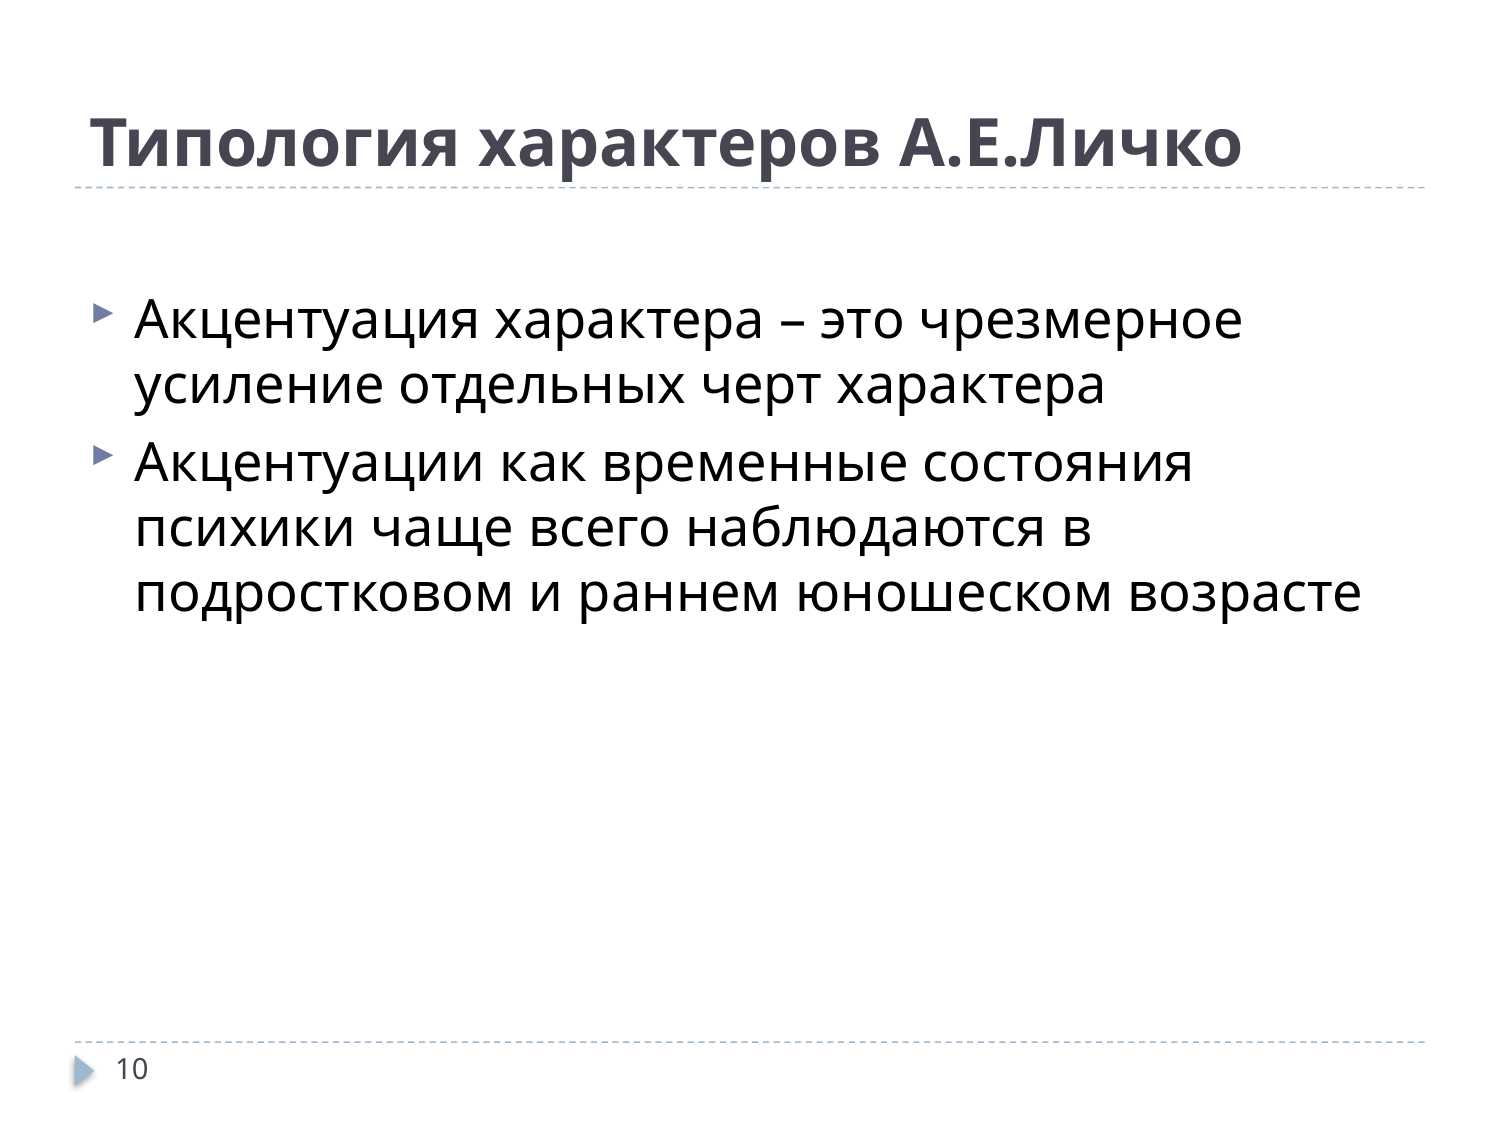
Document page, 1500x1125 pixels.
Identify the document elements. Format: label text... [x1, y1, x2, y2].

title Типология характеров А.Е.Личко [75, 24, 1425, 188]
list Акцентуация характера – это чрезмерное усиление отдельных черт характера Акцентуации как временные состояния психики чаще всего наблюдаются в подростковом и раннем юношеском возрасте [75, 200, 1425, 1010]
slide_number 10 [100, 1042, 426, 1103]
